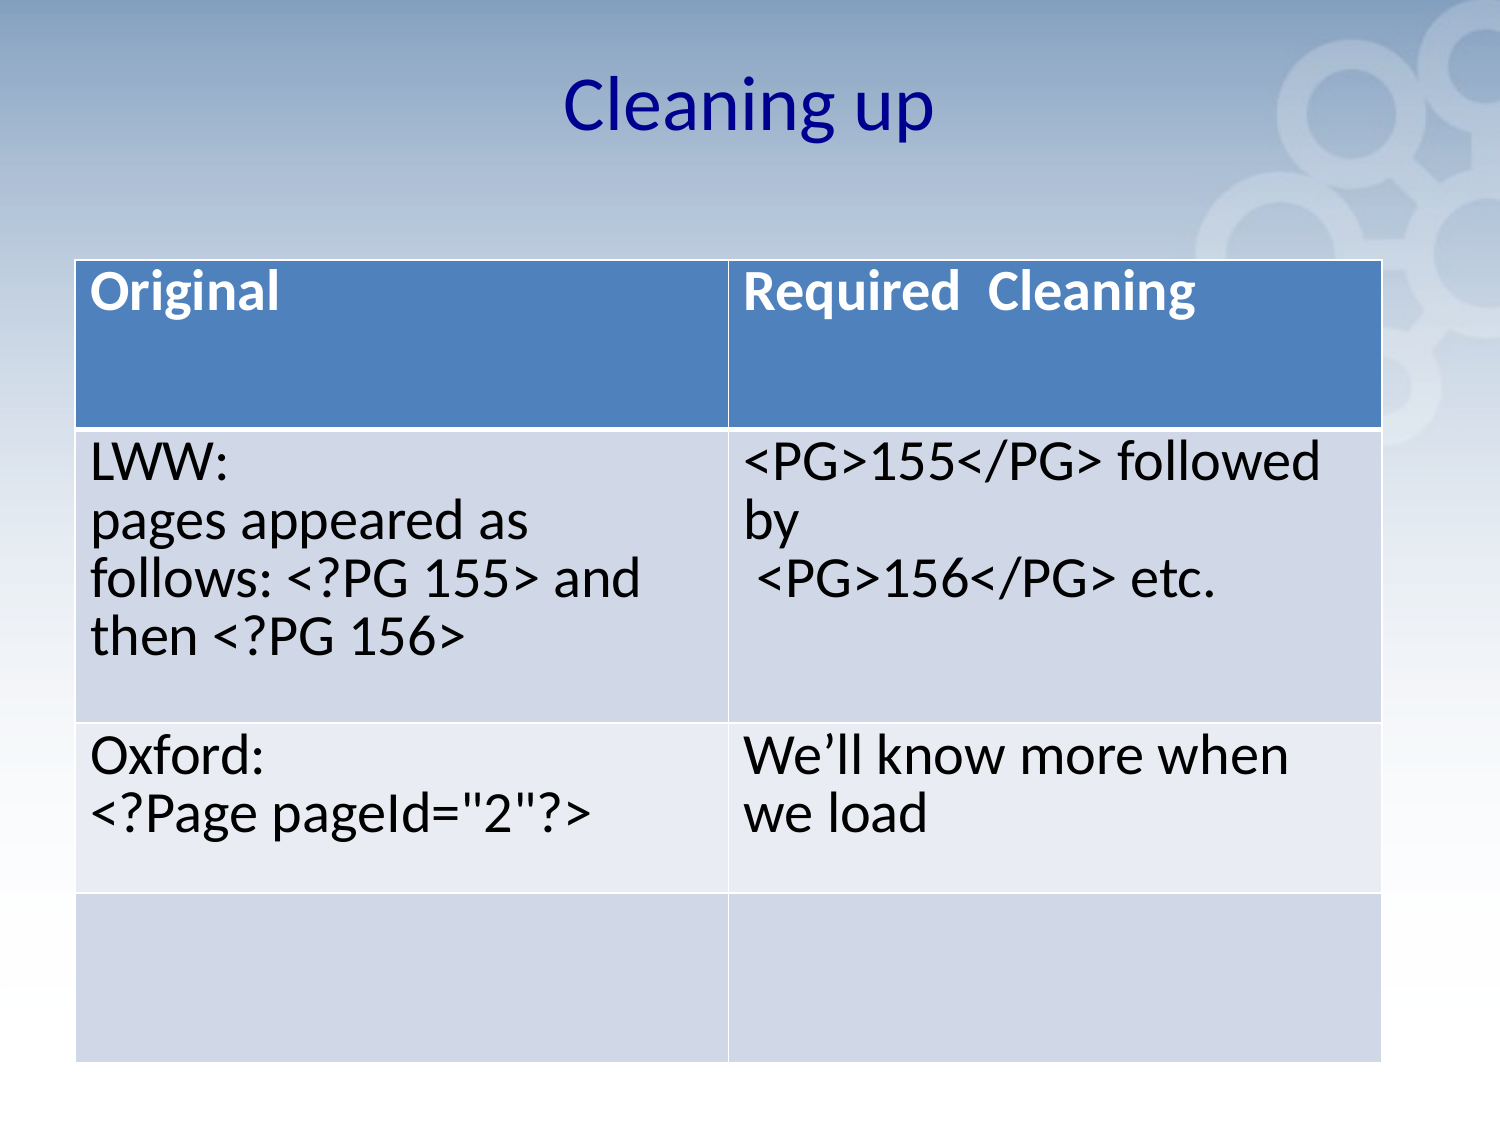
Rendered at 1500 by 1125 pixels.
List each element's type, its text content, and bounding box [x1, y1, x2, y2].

table_cell [729, 894, 1381, 1062]
table_cell Oxford: <?Page pageId="2"?> [76, 724, 728, 892]
table_header Original [76, 261, 728, 427]
table_cell [76, 894, 728, 1062]
table_cell <PG>155</PG> followed by <PG>156</PG> etc. [729, 432, 1381, 722]
picture [0, 0, 1500, 1125]
table_cell We’ll know more when we load [729, 724, 1381, 892]
table_cell LWW: pages appeared as follows: <?PG 155> and then <?PG 156> [76, 432, 728, 722]
table_header Required Cleaning [729, 261, 1381, 427]
title Cleaning up [75, 45, 1425, 154]
